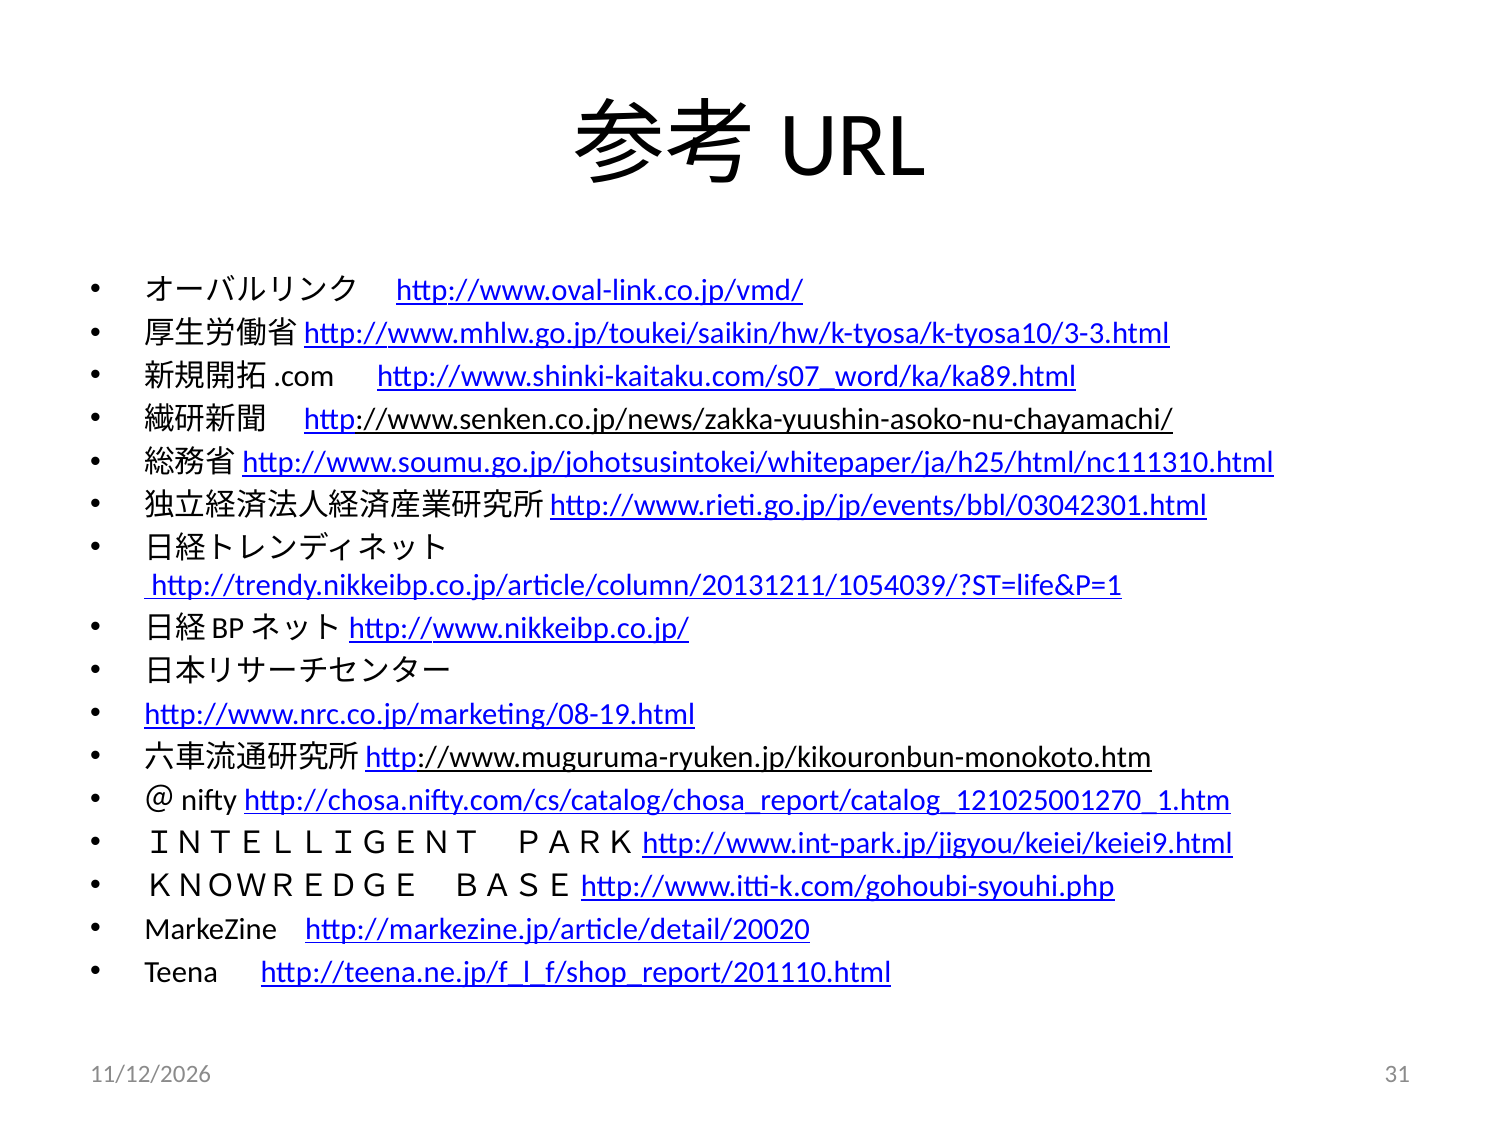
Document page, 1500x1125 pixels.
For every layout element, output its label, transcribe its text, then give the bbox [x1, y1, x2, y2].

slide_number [75, 1042, 425, 1103]
slide_number 31 [1074, 1042, 1425, 1103]
title 参考URL [75, 45, 1425, 233]
list オーバルリンク http://www.oval-link.co.jp/vmd/ 厚生労働省http://www.mhlw.go.jp/toukei/saikin/hw/k-tyosa/k-tyosa10/3-3.html 新規開拓.com http://www.shinki-kaitaku.com/s07_word/ka/ka89.html 繊研新聞 http://www.senken.co.jp/news/zakka-yuushin-asoko-nu-chayamachi/ 総務省http://www.soumu.go.jp/johotsusintokei/whitepaper/ja/h25/html/nc111310.html 独立経済法人経済産業研究所http://www.rieti.go.jp/jp/events/bbl/03042301.html 日経トレンディネット http://trendy.nikkeibp.co.jp/article/column/20131211/1054039/?ST=life&P=1 日経BPネットhttp://www.nikkeibp.co.jp/ 日本リサーチセンター http://www.nrc.co.jp/marketing/08-19.html 六車流通研究所http://www.muguruma-ryuken.jp/kikouronbun-monokoto.htm ＠nifty http://chosa.nifty.com/cs/catalog/chosa_report/catalog_121025001270_1.htm ＩＮＴＥＬＬＩＧＥＮＴ ＰＡＲＫhttp://www.int-park.jp/jigyou/keiei/keiei9.html ＫＮＯＷＲＥＤＧＥ ＢＡＳＥhttp://www.itti-k.com/gohoubi-syouhi.php MarkeZine http://markezine.jp/article/detail/20020 Teena http://teena.ne.jp/f_l_f/shop_report/201110.html [75, 262, 1425, 1005]
